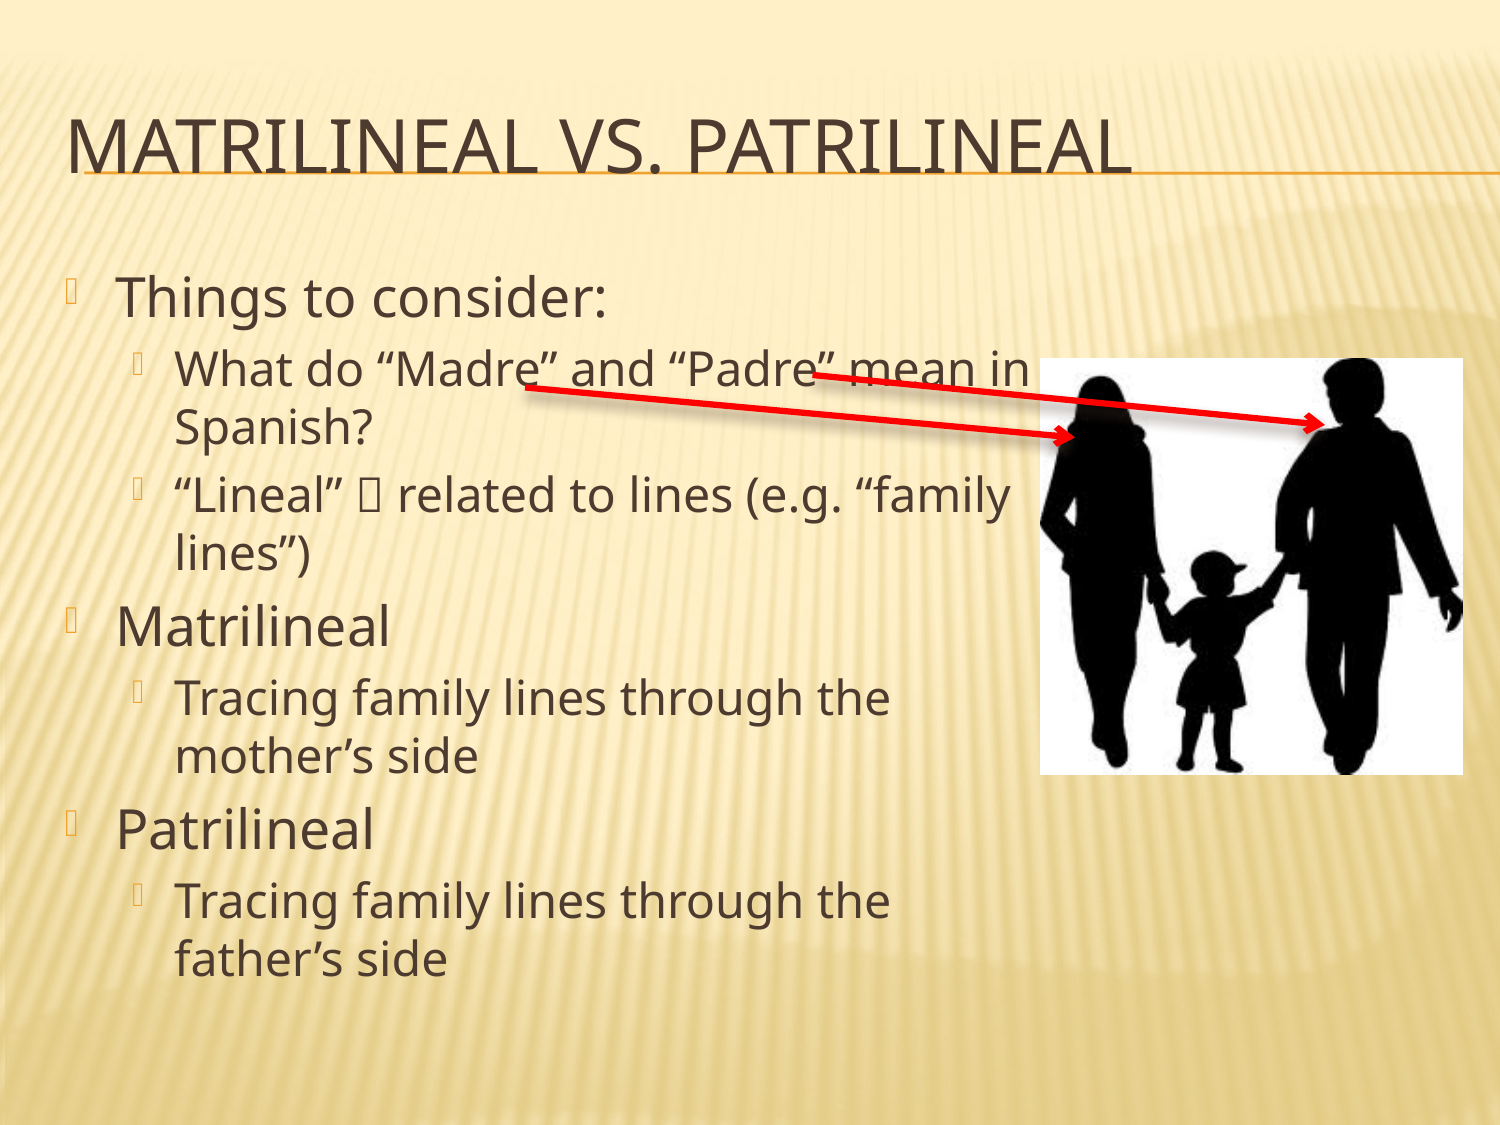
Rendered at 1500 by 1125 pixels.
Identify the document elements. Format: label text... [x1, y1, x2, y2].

list Things to consider: What do “Madre” and “Padre” mean in Spanish? “Lineal”  related to lines (e.g. “family lines”) Matrilineal Tracing family lines through the mother’s side Patrilineal Tracing family lines through the father’s side [50, 254, 1063, 998]
title Matrilineal vs. Patrilineal [50, 75, 1475, 213]
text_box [524, 387, 807, 438]
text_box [812, 374, 1326, 426]
picture [1040, 358, 1463, 776]
